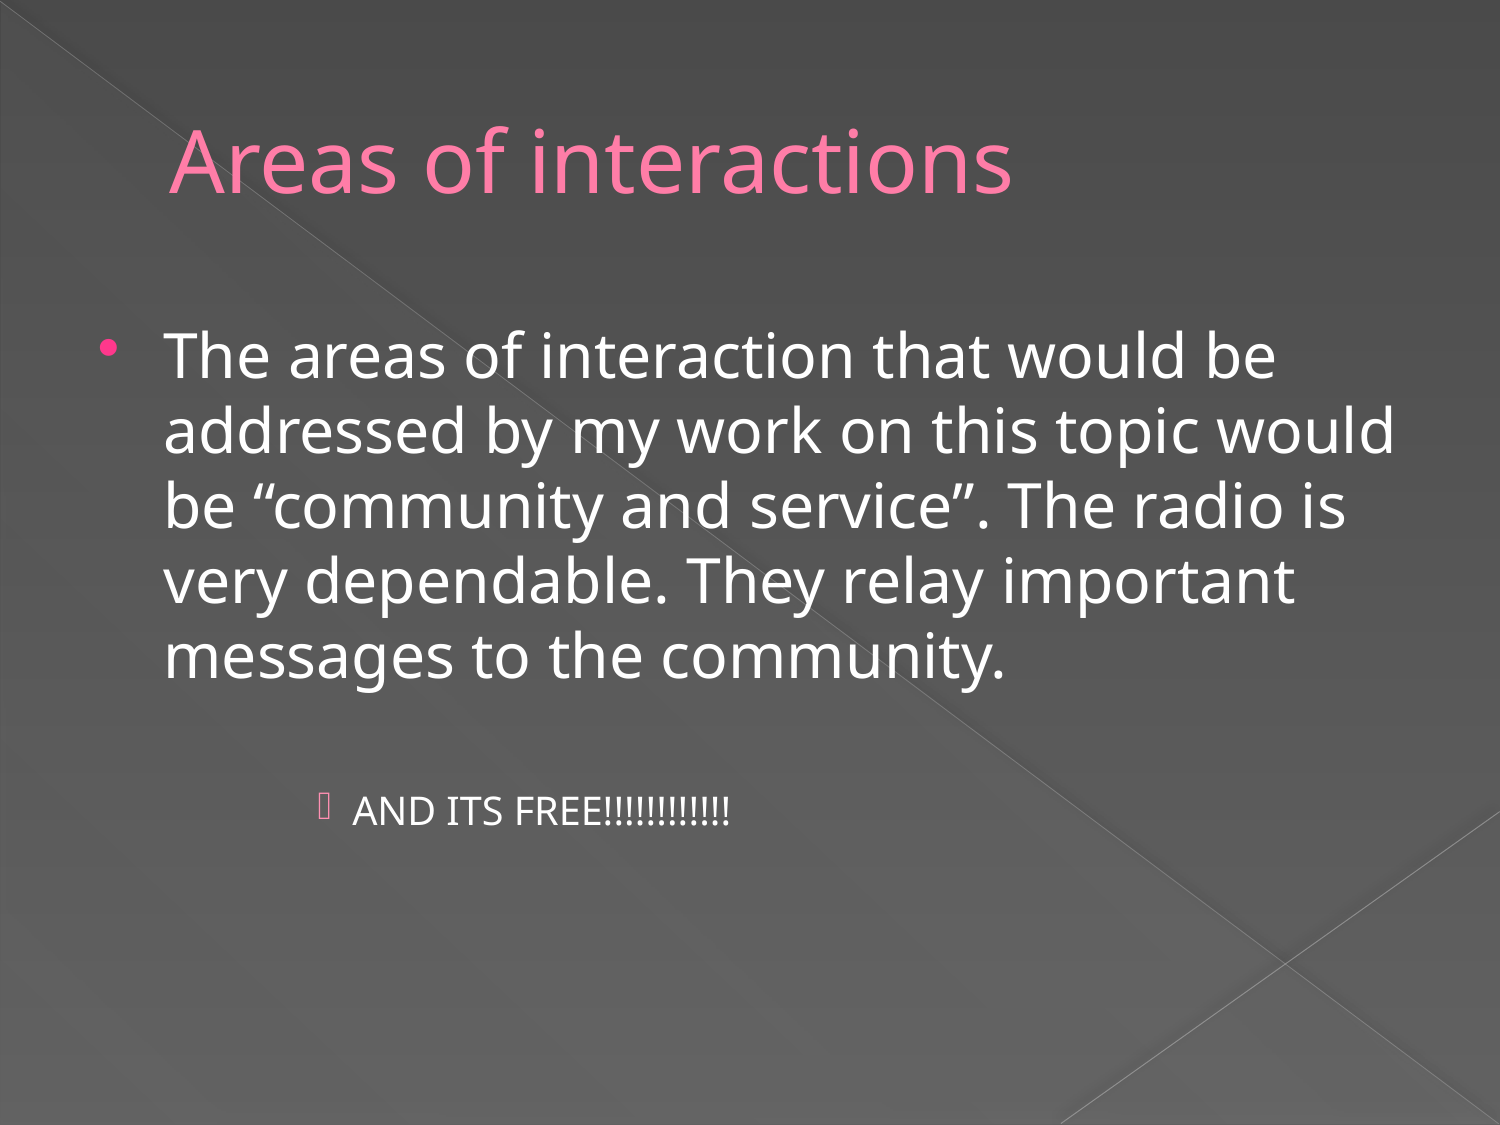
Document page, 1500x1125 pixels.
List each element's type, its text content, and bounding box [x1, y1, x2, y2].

list The areas of interaction that would be addressed by my work on this topic would be “community and service”. The radio is very dependable. They relay important messages to the community. AND ITS FREE!!!!!!!!!!!! [75, 308, 1425, 1059]
title Areas of interactions [75, 43, 1425, 274]
